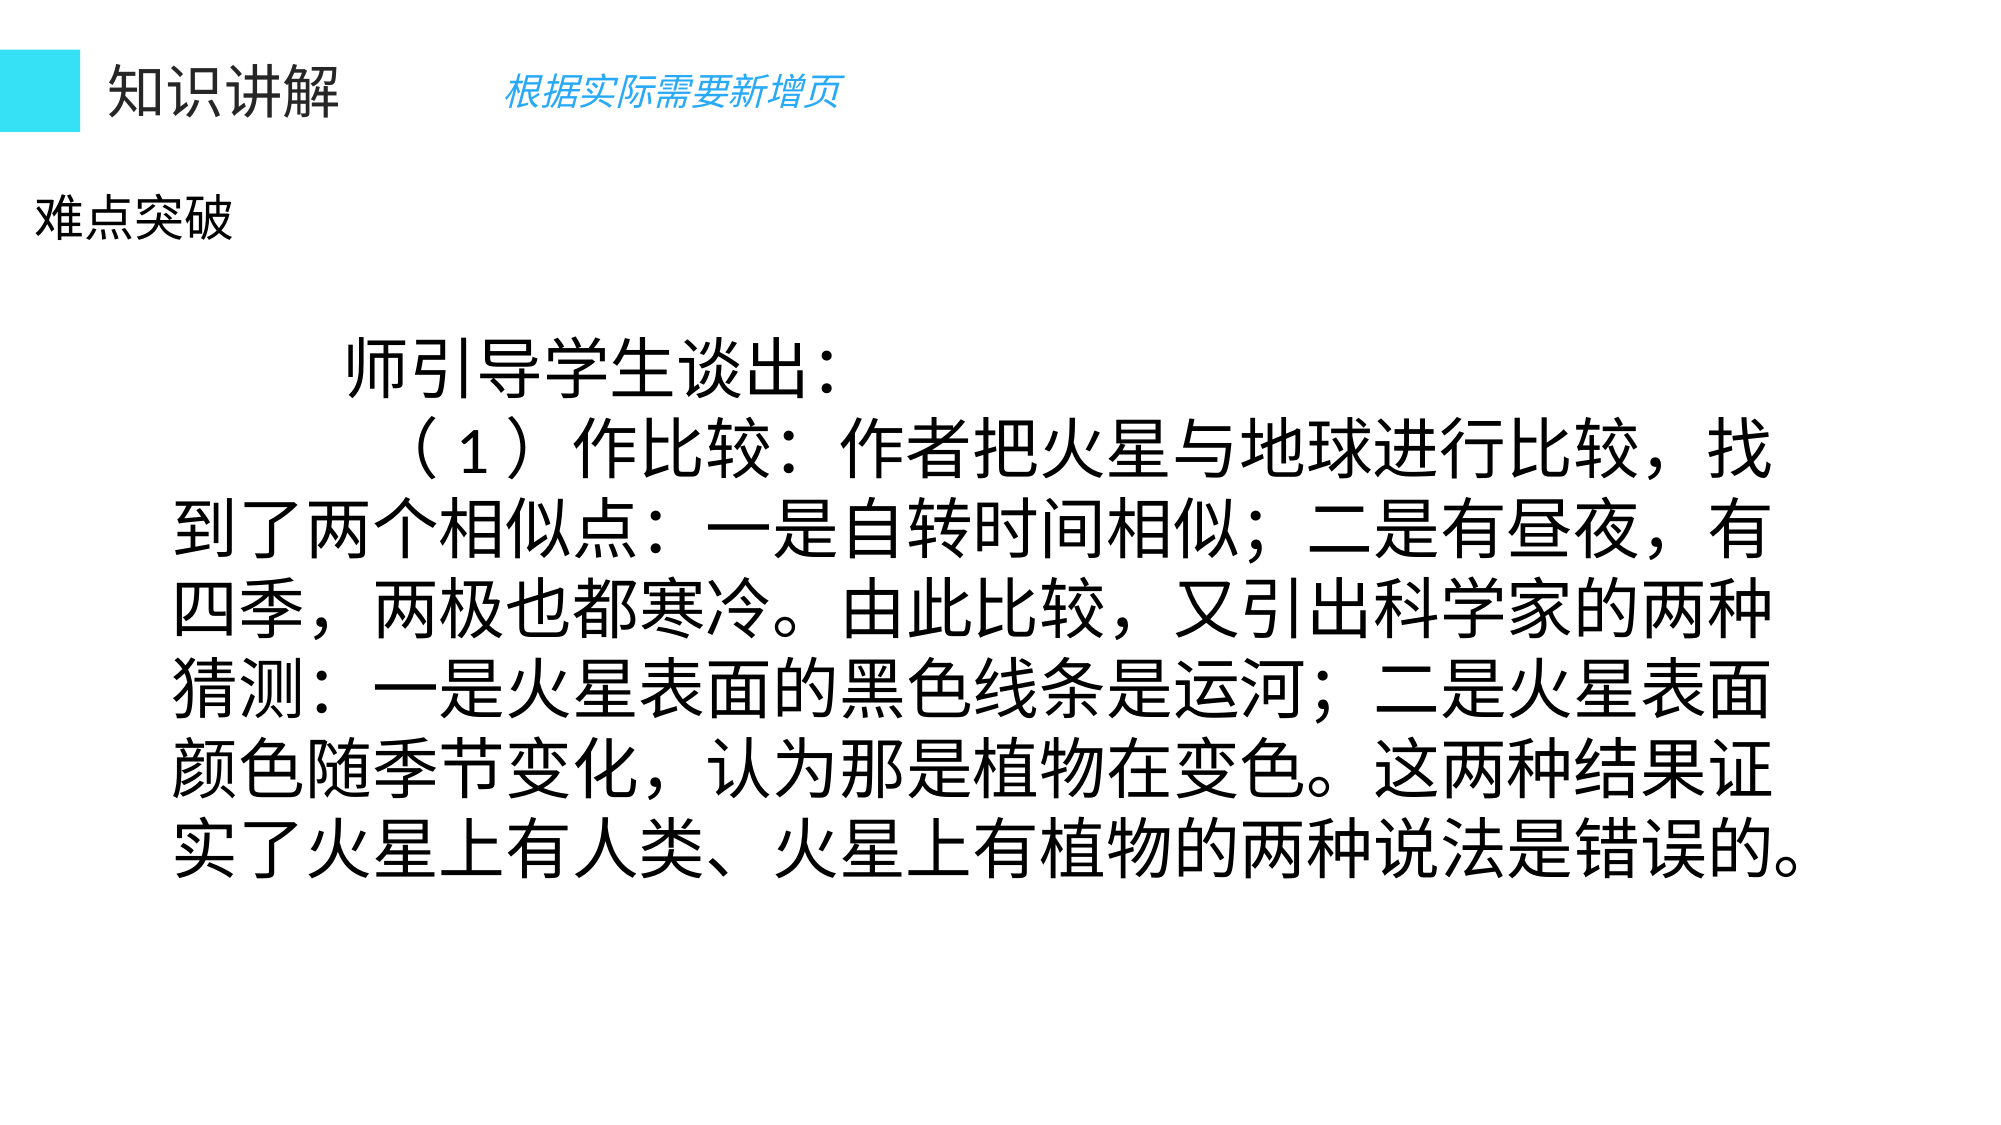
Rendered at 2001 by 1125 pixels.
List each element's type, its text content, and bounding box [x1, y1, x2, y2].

text_box 知识讲解 [92, 47, 398, 133]
text_box 根据实际需要新增页 [487, 60, 1303, 121]
text_box 难点突破 [19, 148, 295, 254]
text_box 活动与探究（温馨提示：规范操作、注意安全） [263, 0, 1528, 235]
text_box 师引导学生谈出： （1）作比较：作者把火星与地球进行比较，找到了两个相似点：一是自转时间相似；二是有昼夜，有四季，两极也都寒冷。由此比较，又引出科学家的两种猜测：一是火星表面的黑色线条是运河；二是火星表面颜色随季节变化，认为那是植物在变色。这两种结果证实了火星上有人类、火星上有植物的两种说法是错误的。 [157, 319, 1804, 895]
text_box [0, 49, 81, 133]
